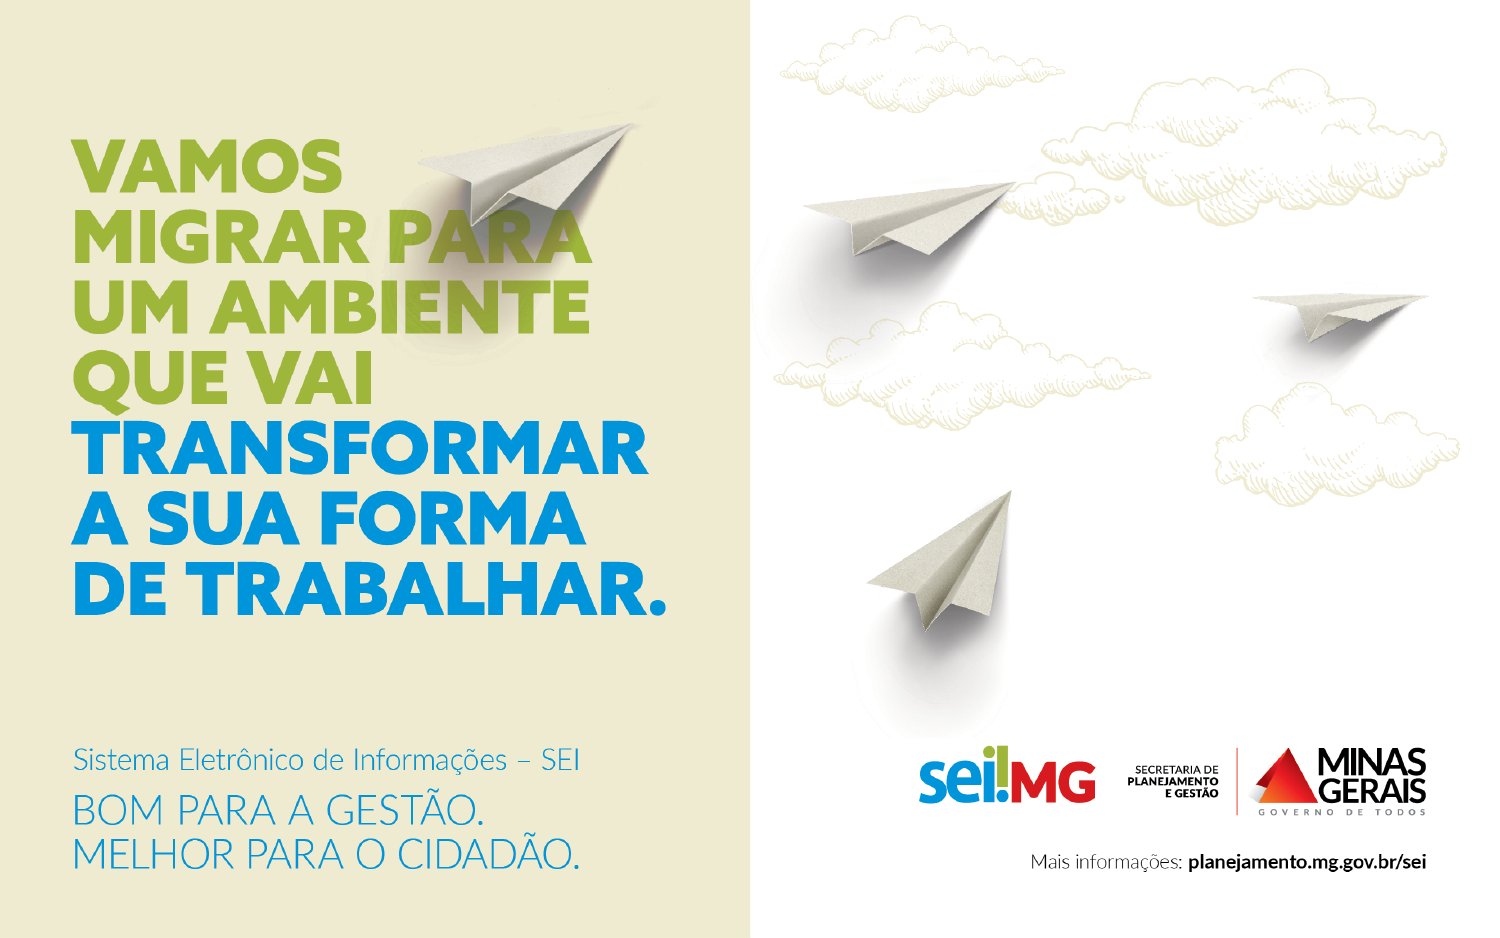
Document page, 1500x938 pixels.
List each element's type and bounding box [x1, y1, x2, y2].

list [0, 0, 1500, 938]
